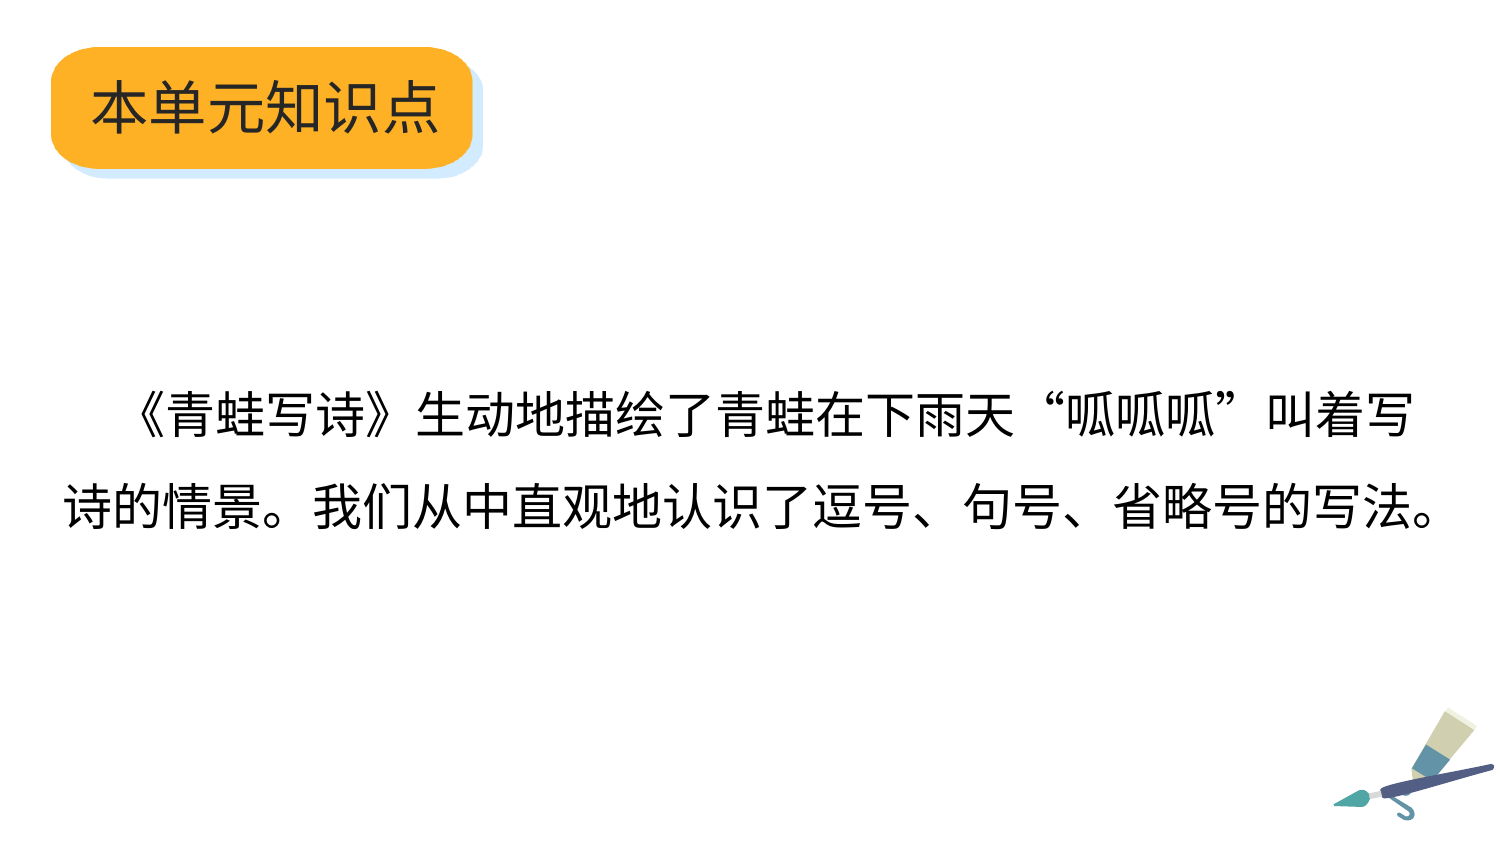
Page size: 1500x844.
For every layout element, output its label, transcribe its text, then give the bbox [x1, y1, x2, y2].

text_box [1358, 708, 1481, 844]
picture [51, 47, 483, 179]
text_box 《青蛙写诗》生动地描绘了青蛙在下雨天“呱呱呱”叫着写诗的情景。我们从中直观地认识了逗号、句号、省略号的写法。 [51, 334, 1468, 541]
